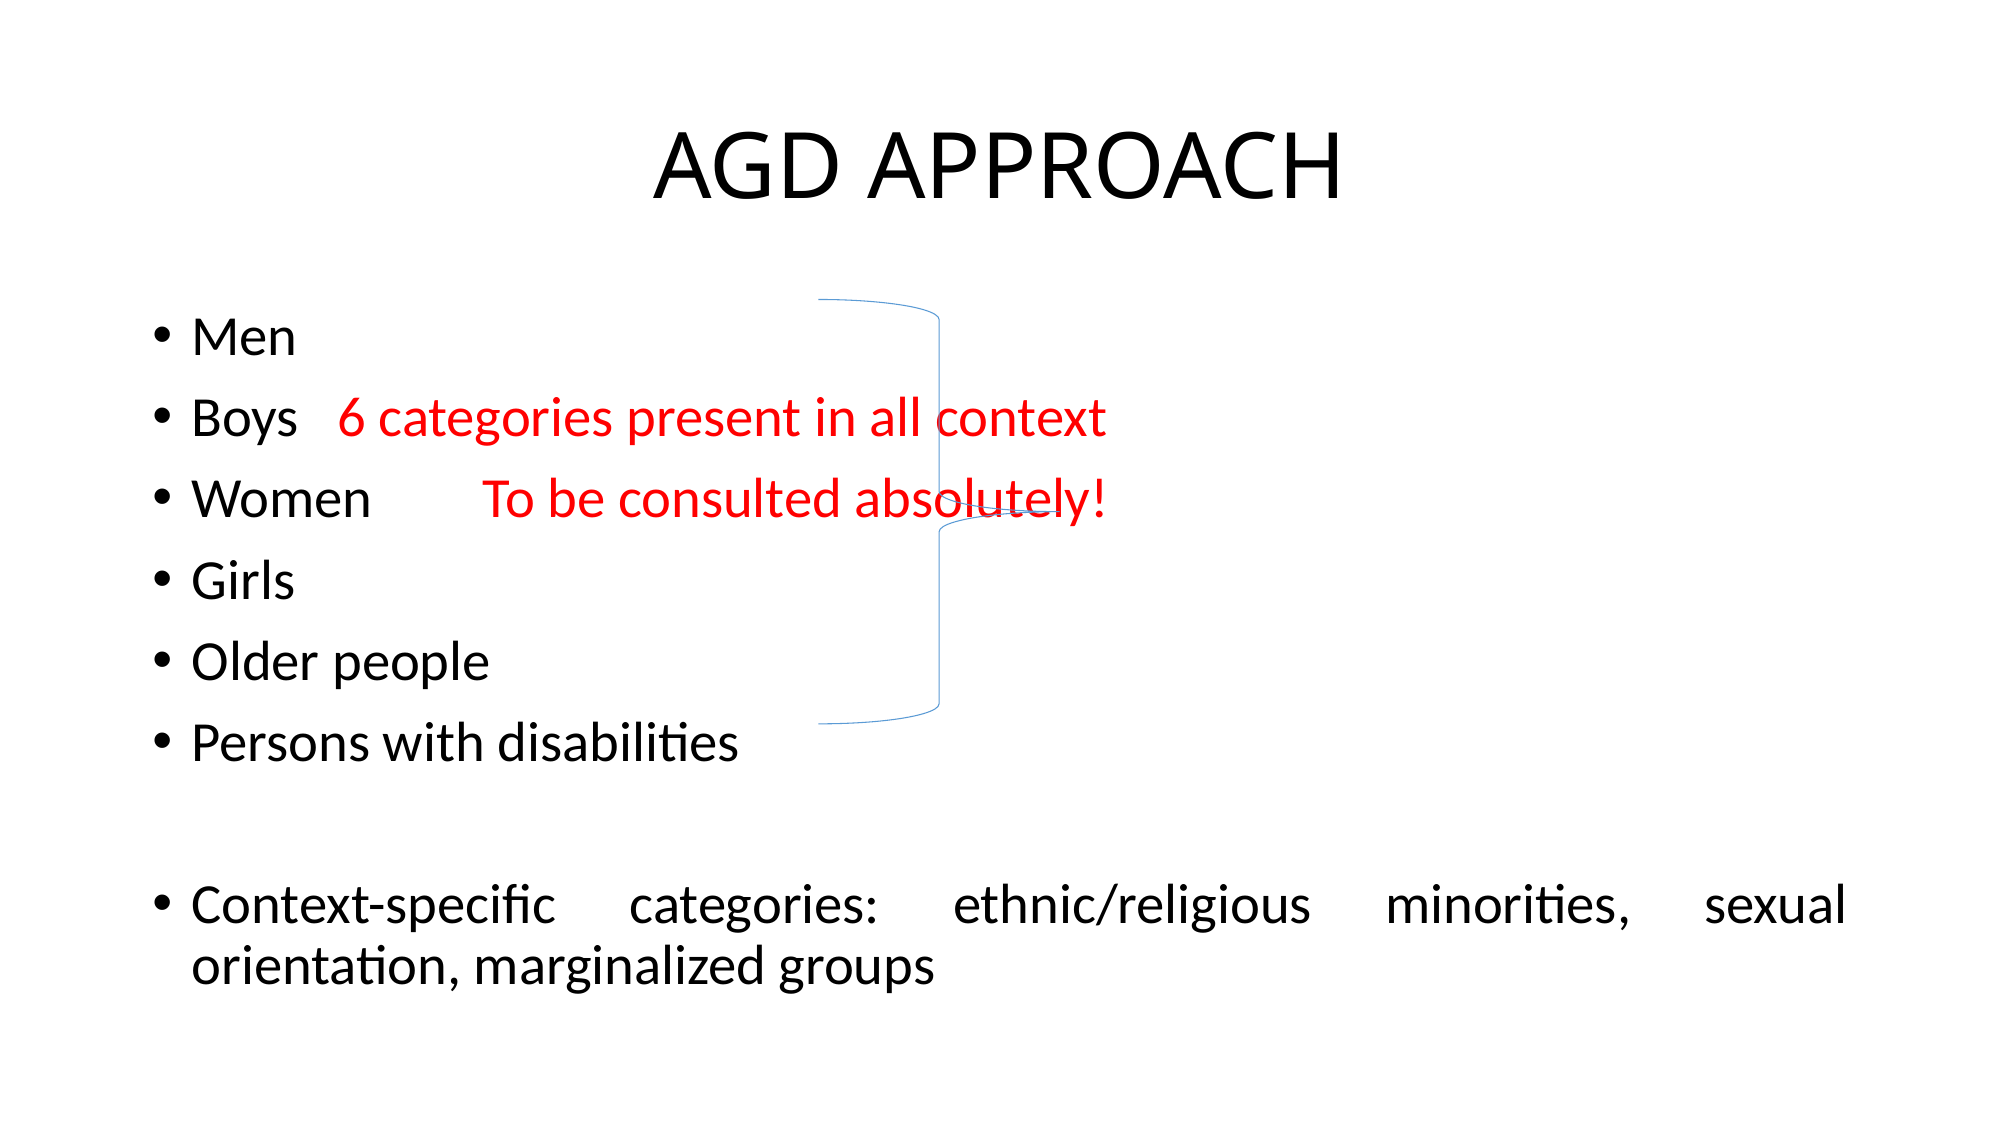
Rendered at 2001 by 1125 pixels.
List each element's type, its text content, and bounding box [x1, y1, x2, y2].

title AGD APPROACH [137, 59, 1863, 278]
text_box [818, 298, 1060, 725]
list Men Boys 6 categories present in all context Women To be consulted absolutely! Girls Older people Persons with disabilities Context-specific categories: ethnic/religious minorities, sexual orientation, marginalized groups [137, 299, 1863, 1014]
